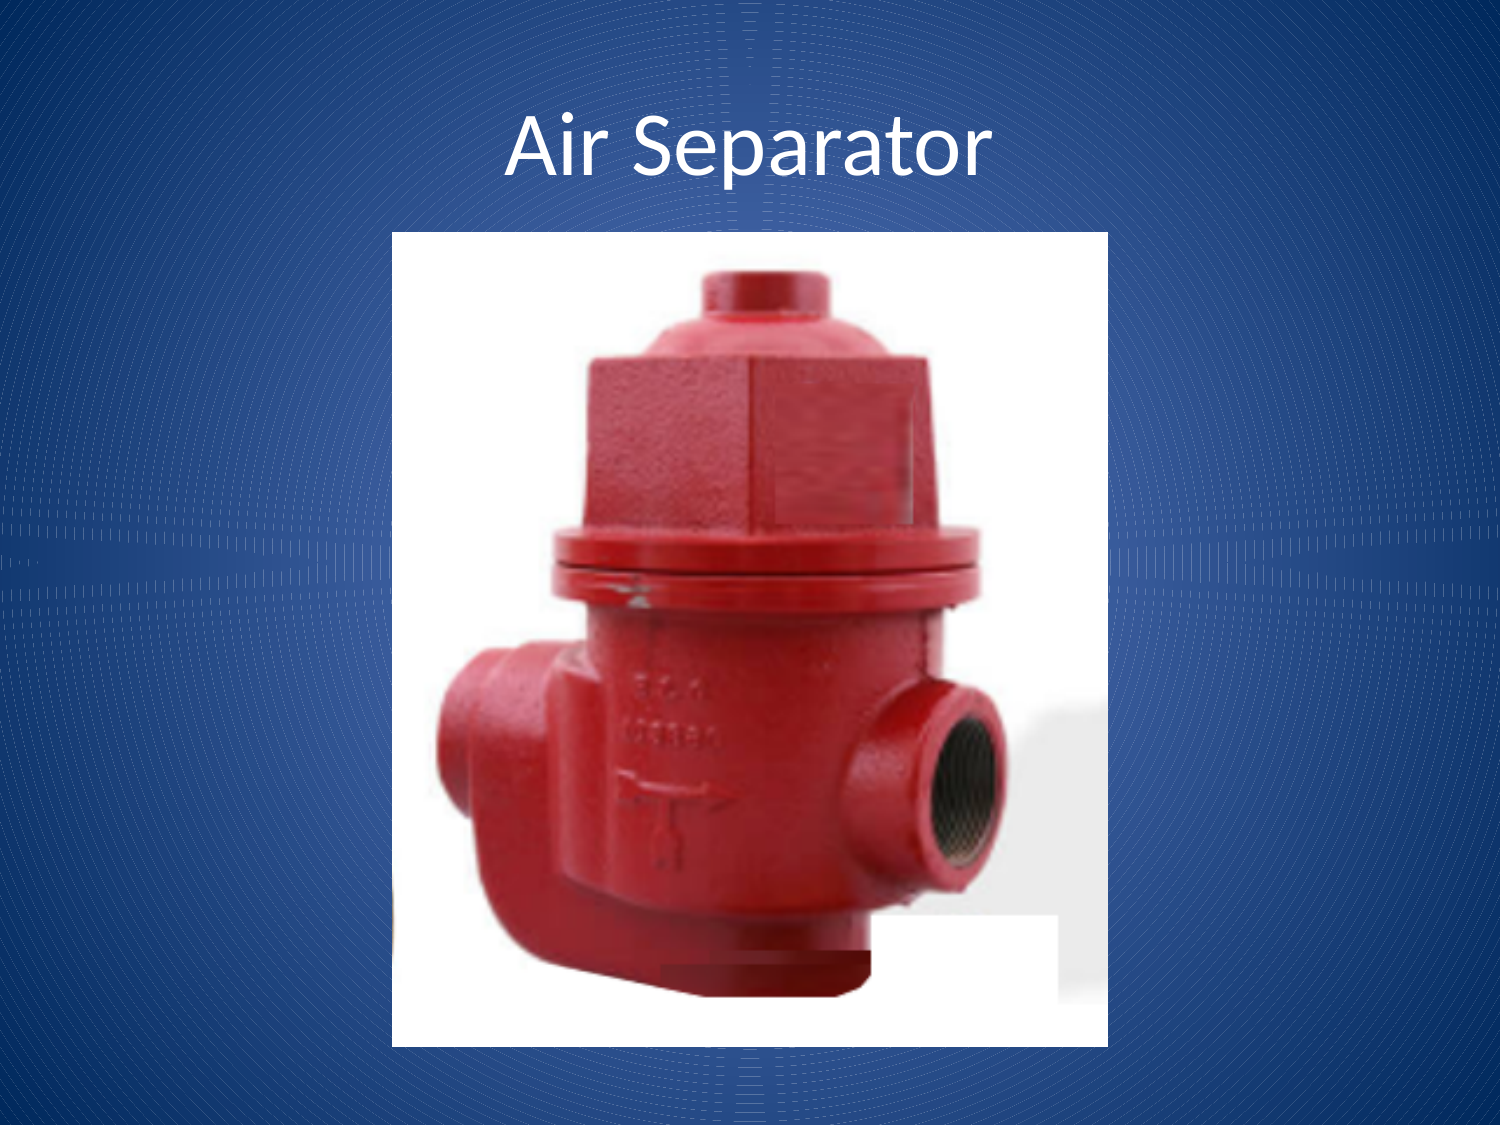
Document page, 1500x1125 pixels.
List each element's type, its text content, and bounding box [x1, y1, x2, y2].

title Air Separator [75, 45, 1425, 233]
picture [391, 232, 1108, 1047]
